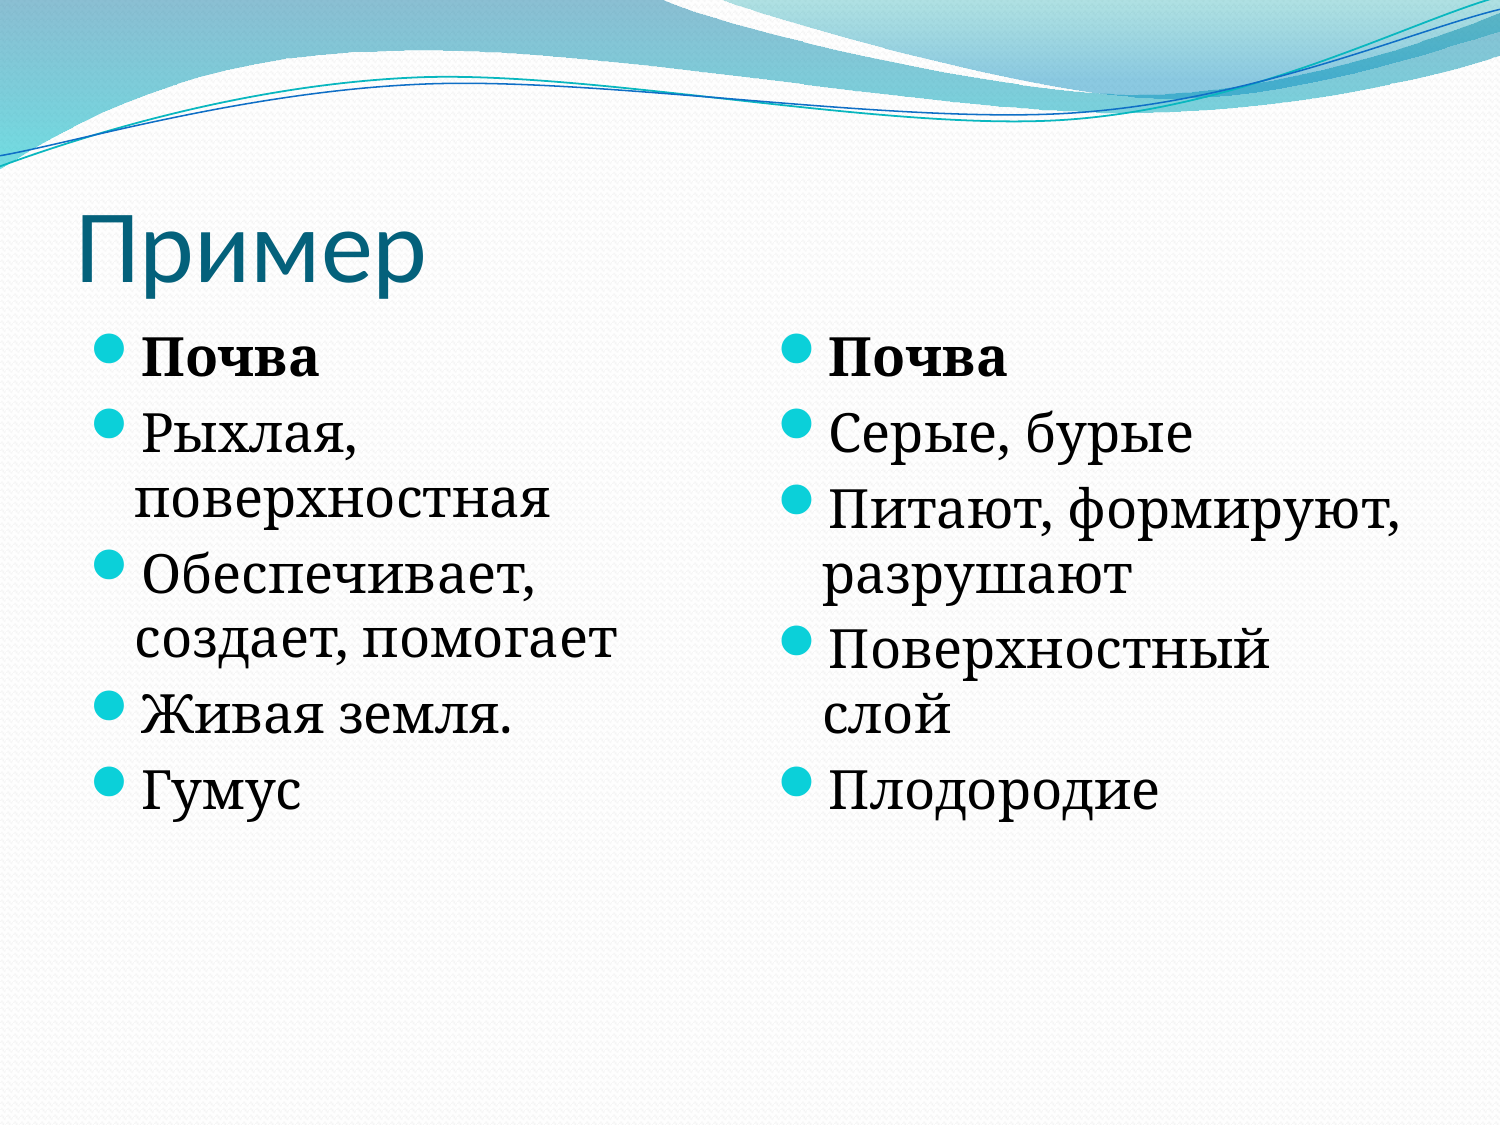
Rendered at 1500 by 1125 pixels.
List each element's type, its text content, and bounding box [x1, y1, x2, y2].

list Почва Серые, бурые Питают, формируют, разрушают Поверхностный слой Плодородие [762, 314, 1425, 1043]
list Почва Рыхлая, поверхностная Обеспечивает, создает, помогает Живая земля. Гумус [75, 314, 738, 1043]
title Пример [75, 115, 1425, 303]
